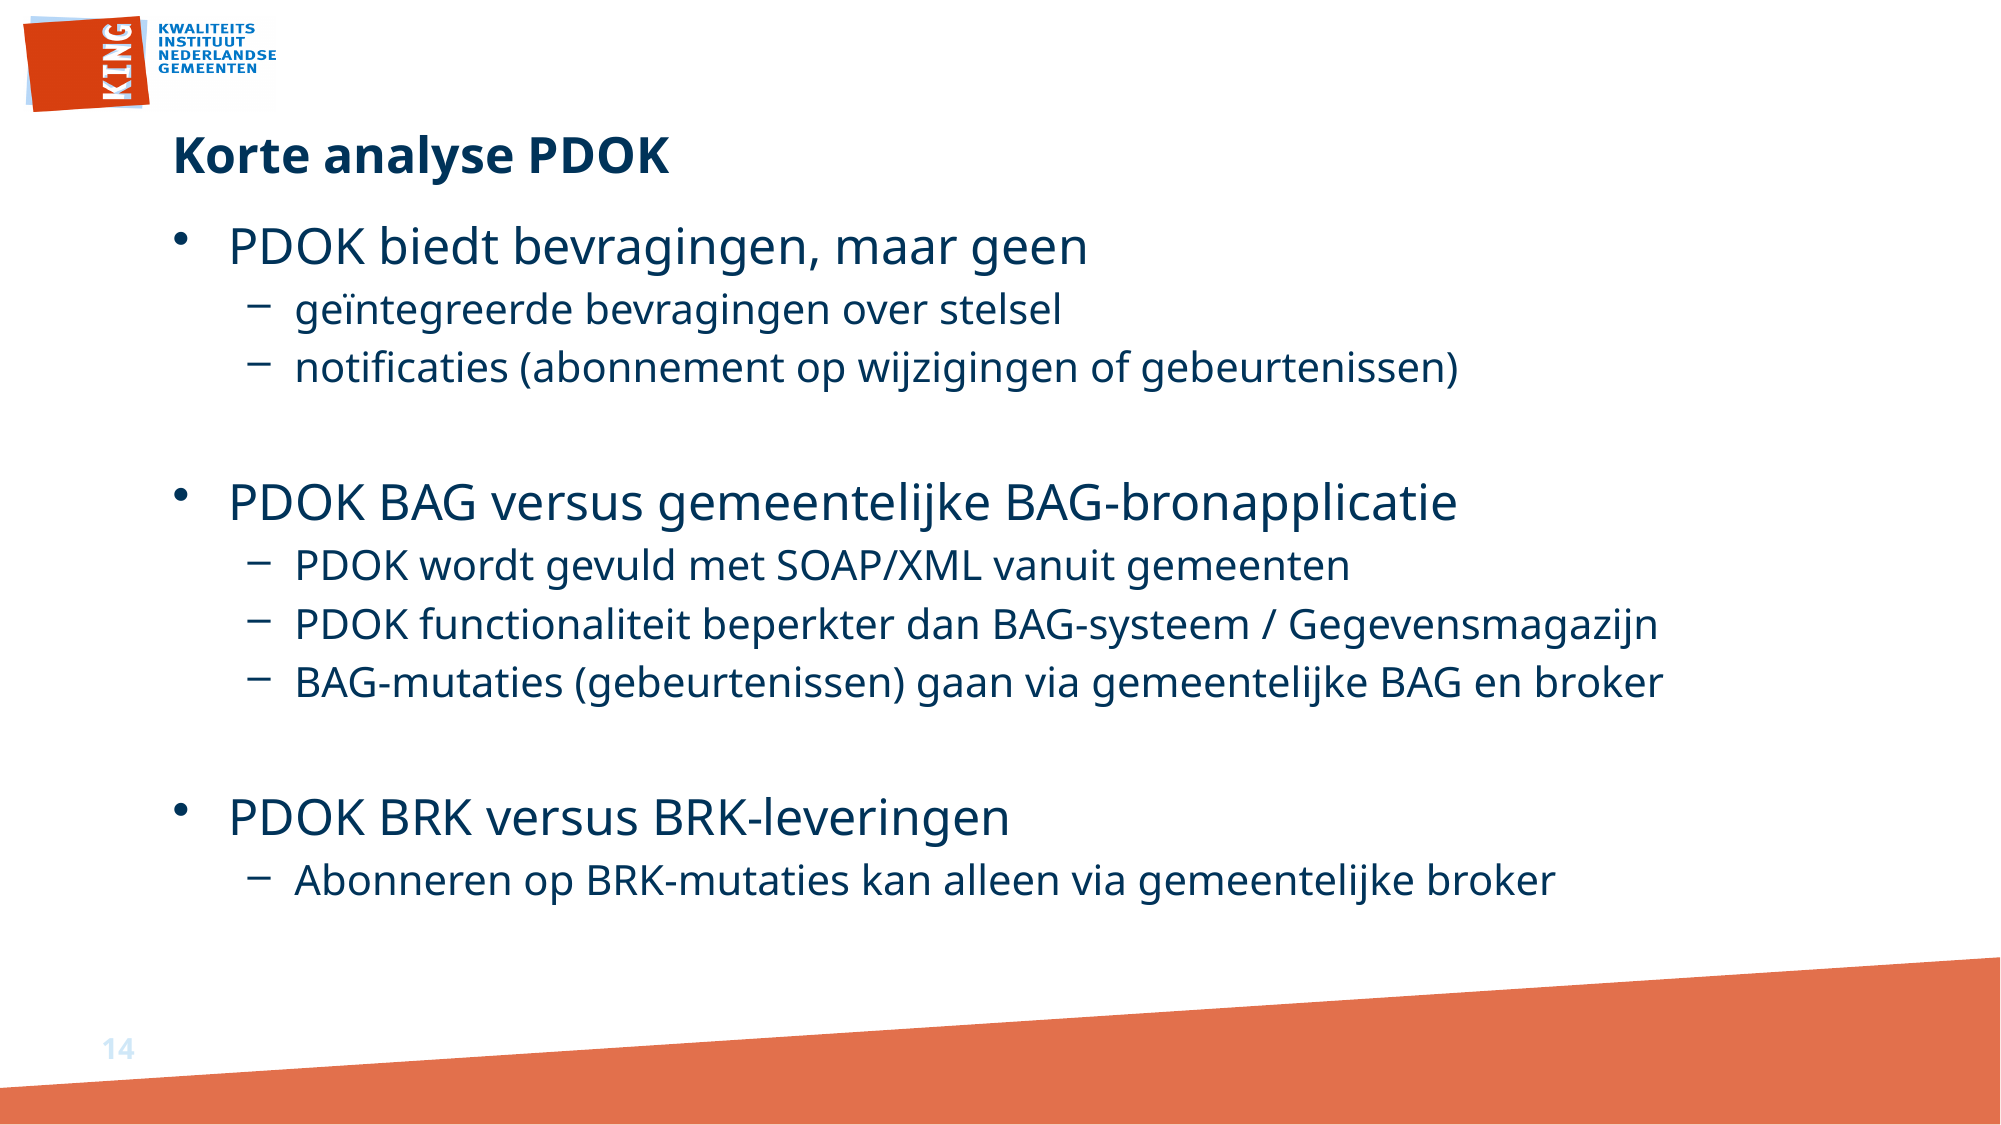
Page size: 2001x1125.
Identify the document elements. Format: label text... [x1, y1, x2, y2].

slide_number 14 [86, 1023, 229, 1071]
list PDOK biedt bevragingen, maar geen geïntegreerde bevragingen over stelsel notificaties (abonnement op wijzigingen of gebeurtenissen) PDOK BAG versus gemeentelijke BAG-bronapplicatie PDOK wordt gevuld met SOAP/XML vanuit gemeenten PDOK functionaliteit beperkter dan BAG-systeem / Gegevensmagazijn BAG-mutaties (gebeurtenissen) gaan via gemeentelijke BAG en broker PDOK BRK versus BRK-leveringen Abonneren op BRK-mutaties kan alleen via gemeentelijke broker [157, 206, 1843, 963]
picture [23, 16, 276, 112]
title Korte analyse PDOK [157, 88, 1843, 206]
